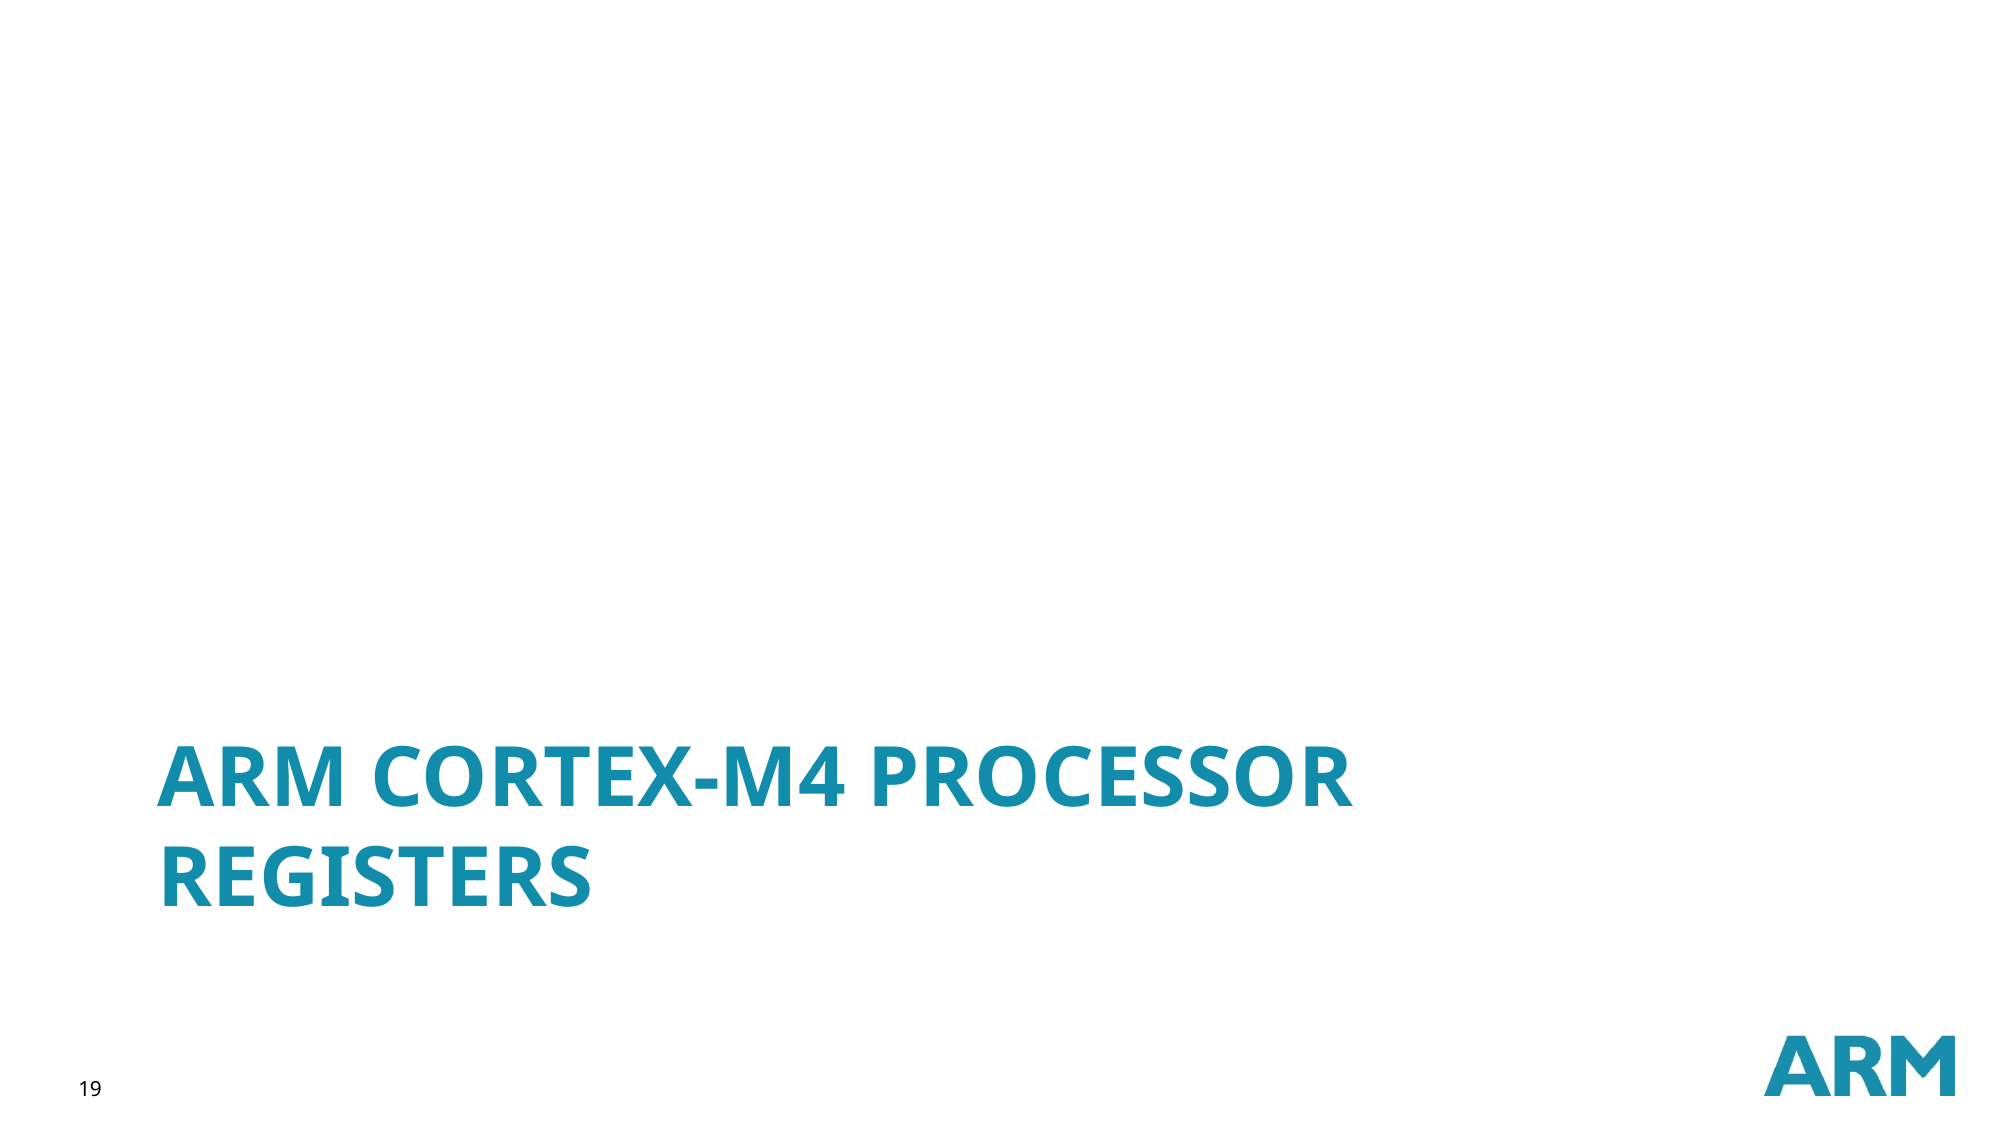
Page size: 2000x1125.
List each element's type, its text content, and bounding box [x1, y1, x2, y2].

picture [1763, 1035, 1955, 1096]
title ARM Cortex-M4 Processor Registers [157, 722, 1858, 947]
